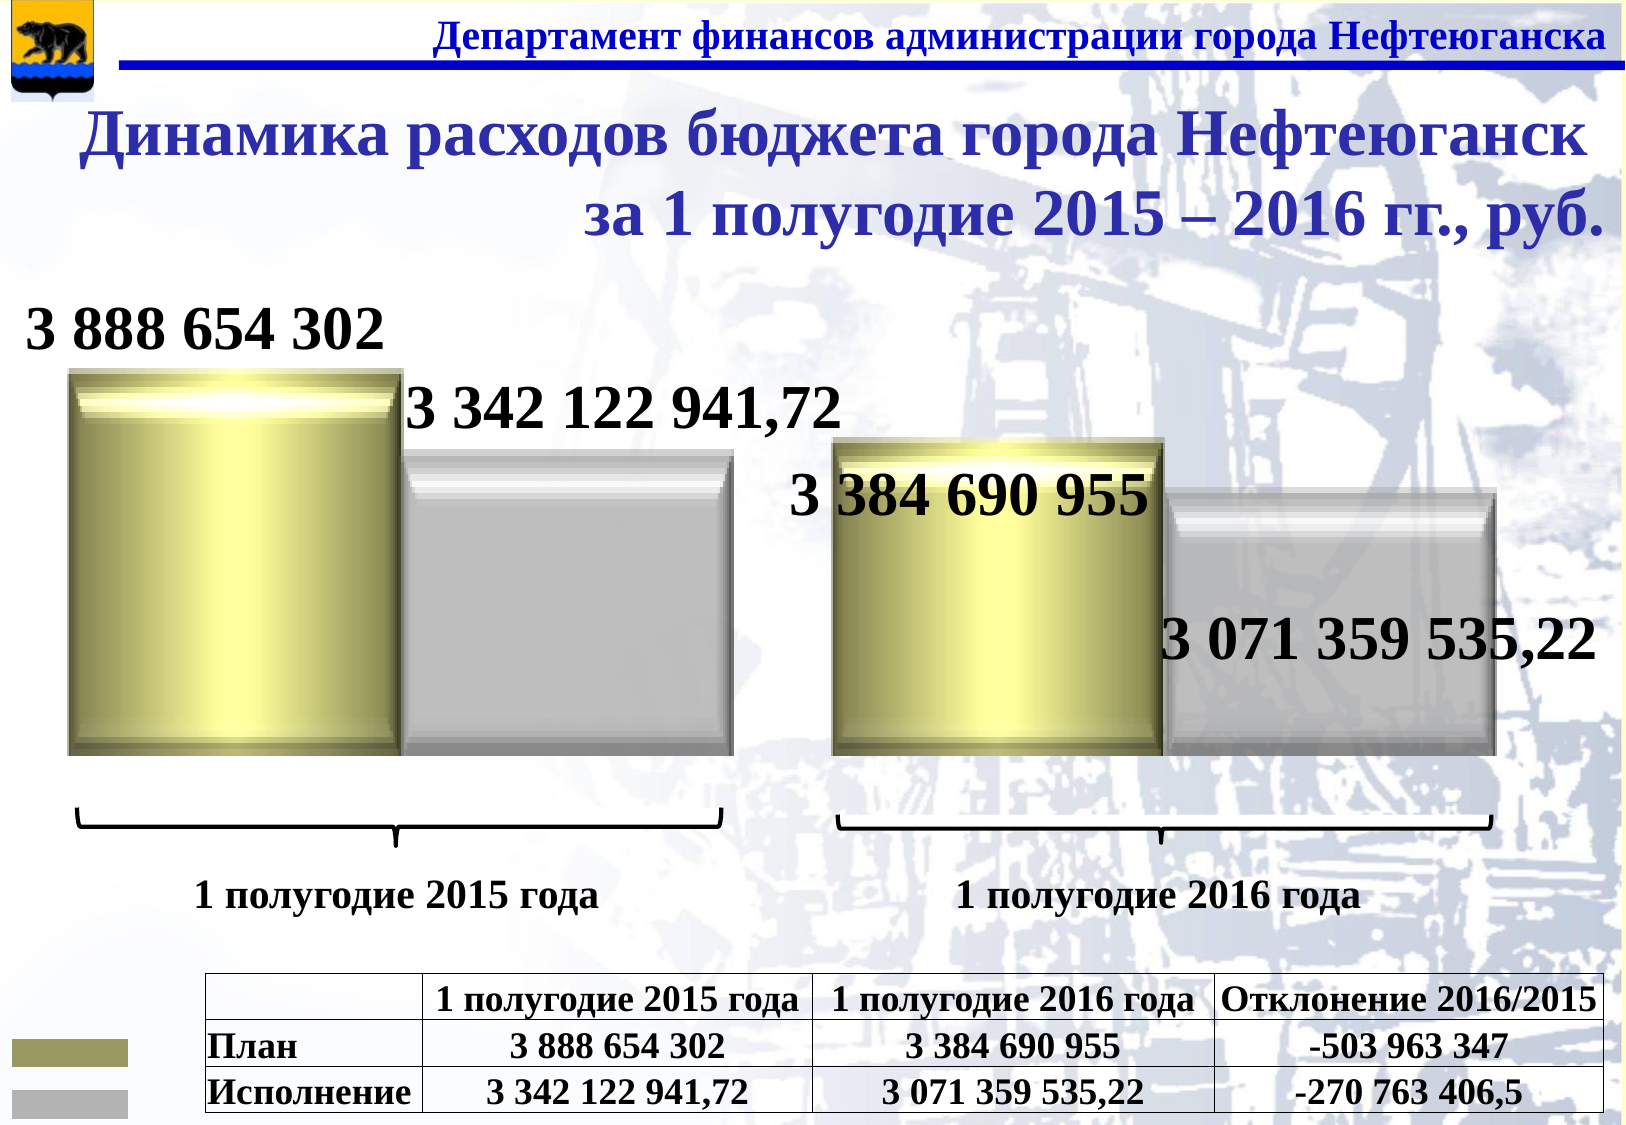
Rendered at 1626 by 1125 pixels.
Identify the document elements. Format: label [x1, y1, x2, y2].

text_box [6, 258, 1555, 788]
picture [0, 0, 1622, 1125]
